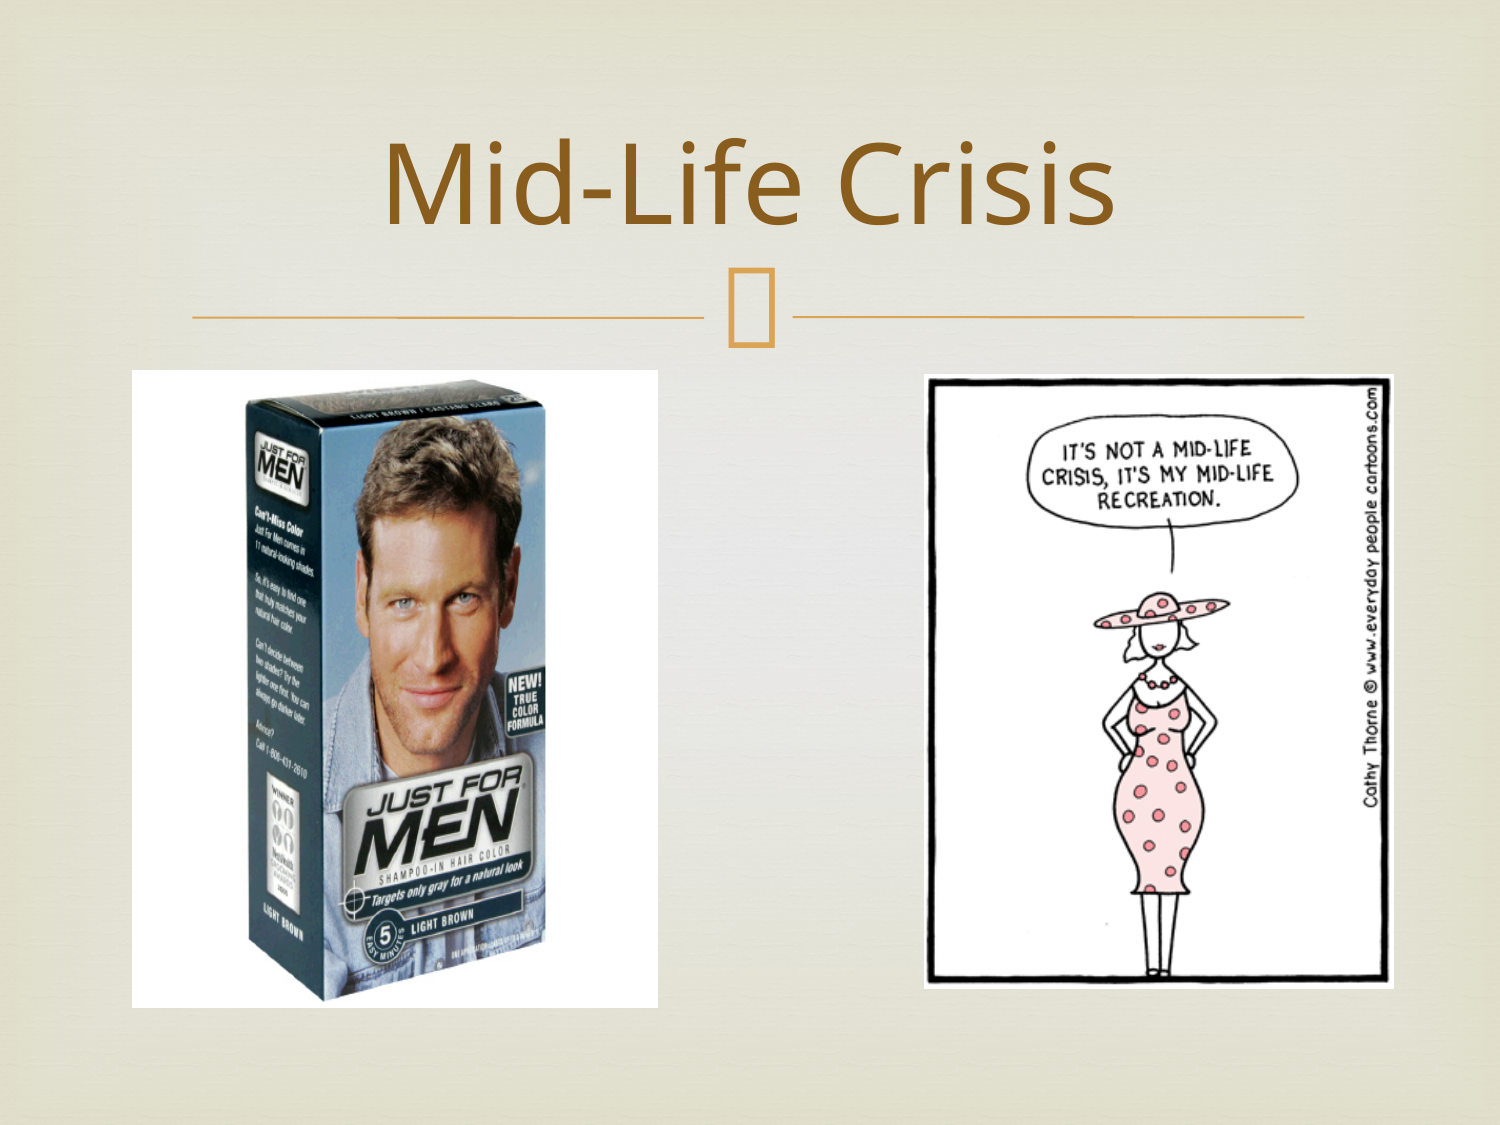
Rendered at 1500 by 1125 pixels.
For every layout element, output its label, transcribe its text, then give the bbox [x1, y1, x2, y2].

picture [131, 370, 658, 1009]
picture [924, 374, 1395, 990]
title Mid-Life Crisis [112, 93, 1386, 267]
